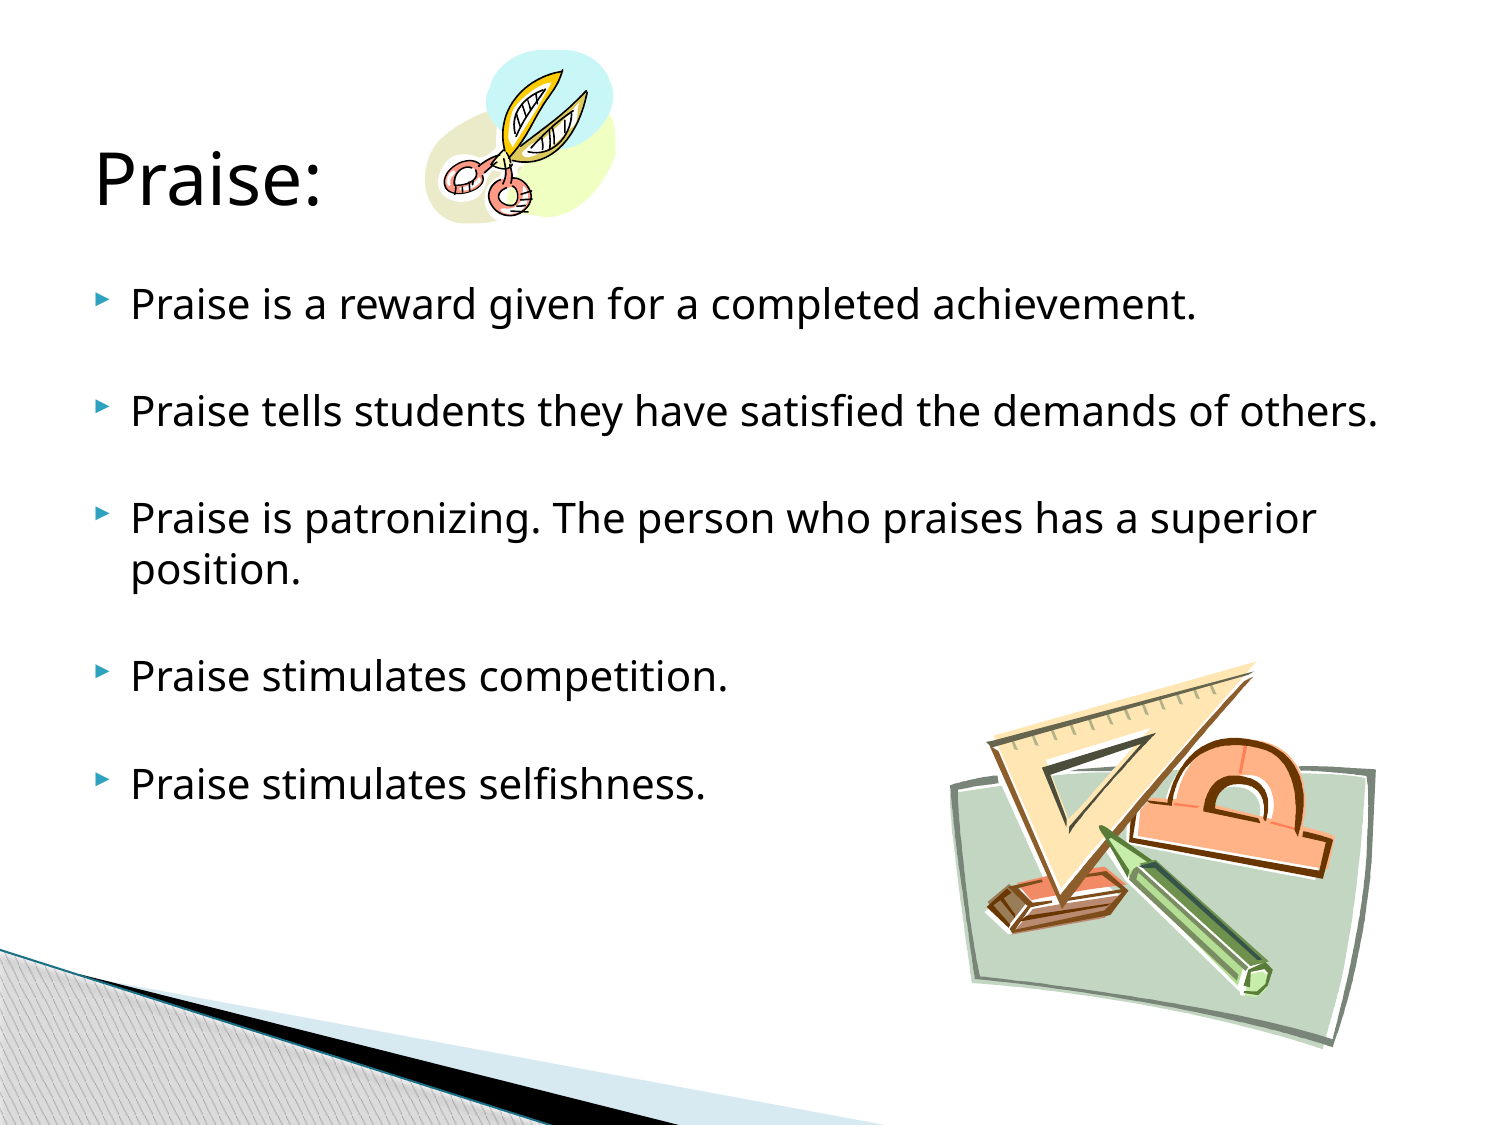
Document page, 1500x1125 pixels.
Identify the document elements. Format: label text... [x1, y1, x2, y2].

list Praise: Praise is a reward given for a completed achievement. Praise tells students they have satisfied the demands of others. Praise is patronizing. The person who praises has a superior position. Praise stimulates competition. Praise stimulates selfishness. [62, 125, 1413, 855]
picture [949, 649, 1383, 1056]
picture [424, 49, 618, 226]
